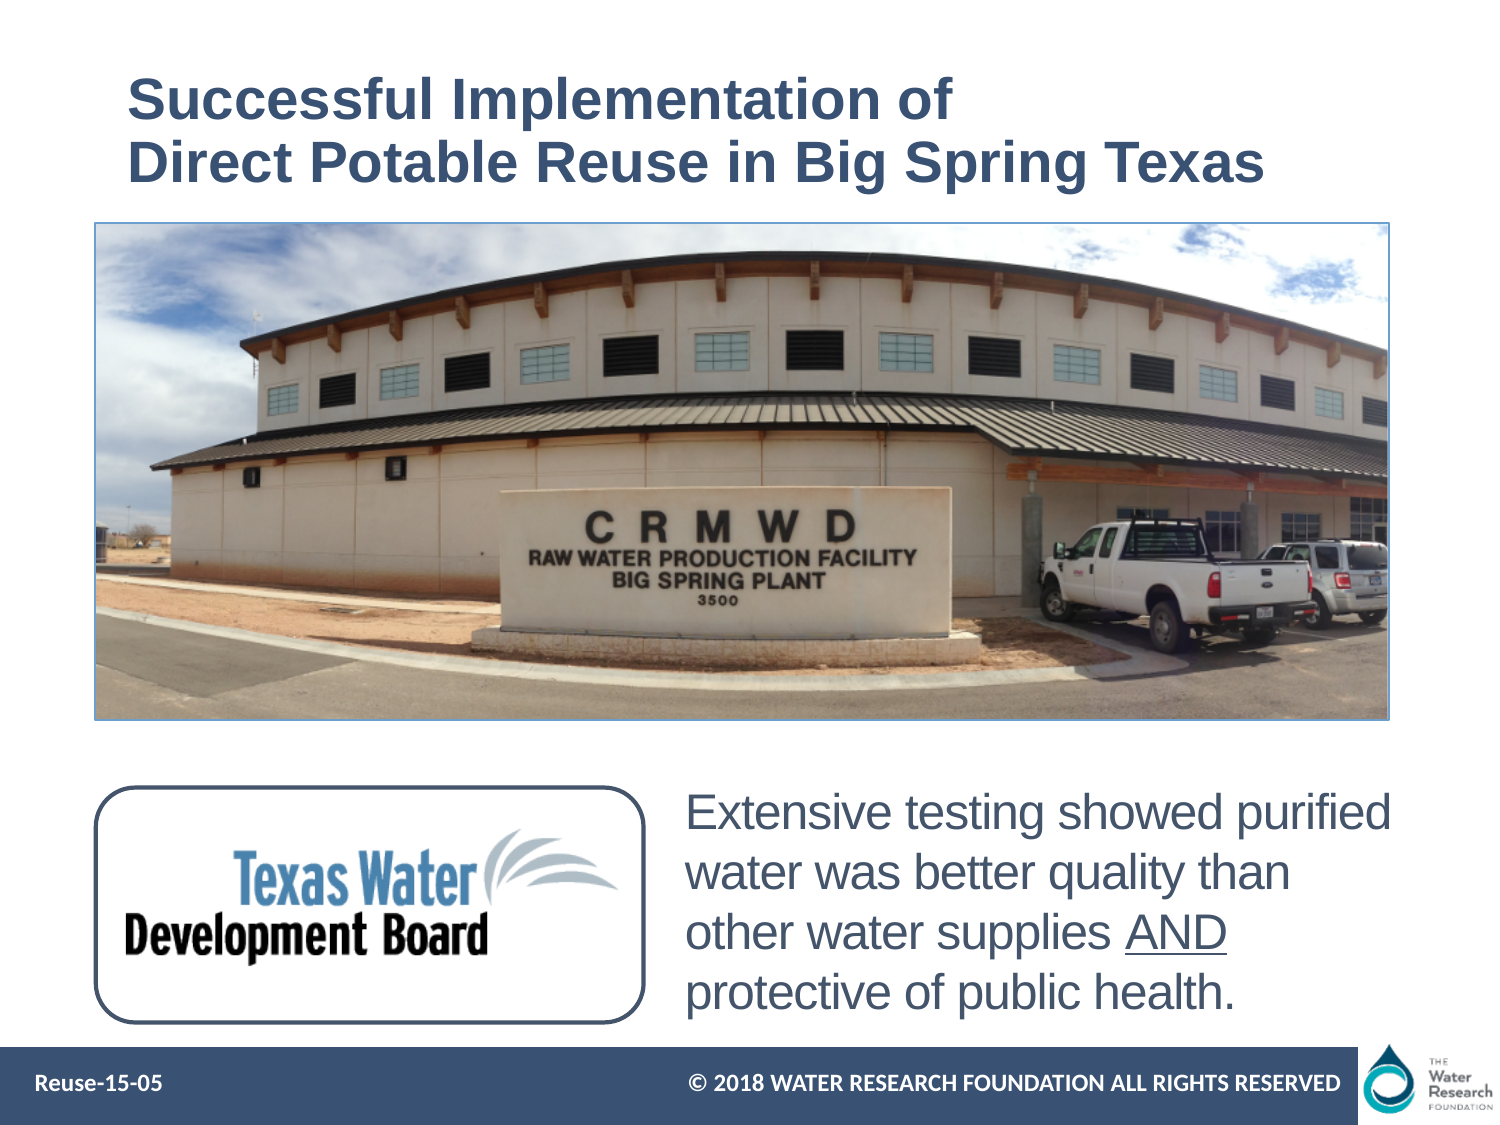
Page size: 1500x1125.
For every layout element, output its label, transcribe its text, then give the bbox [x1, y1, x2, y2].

picture [95, 223, 1388, 720]
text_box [95, 787, 644, 1023]
text_box Extensive testing showed purified water was better quality than other water supplies AND protective of public health. [669, 772, 1416, 966]
picture [1352, 1032, 1500, 1125]
title Successful Implementation of Direct Potable Reuse in Big Spring Texas [112, 88, 1398, 176]
